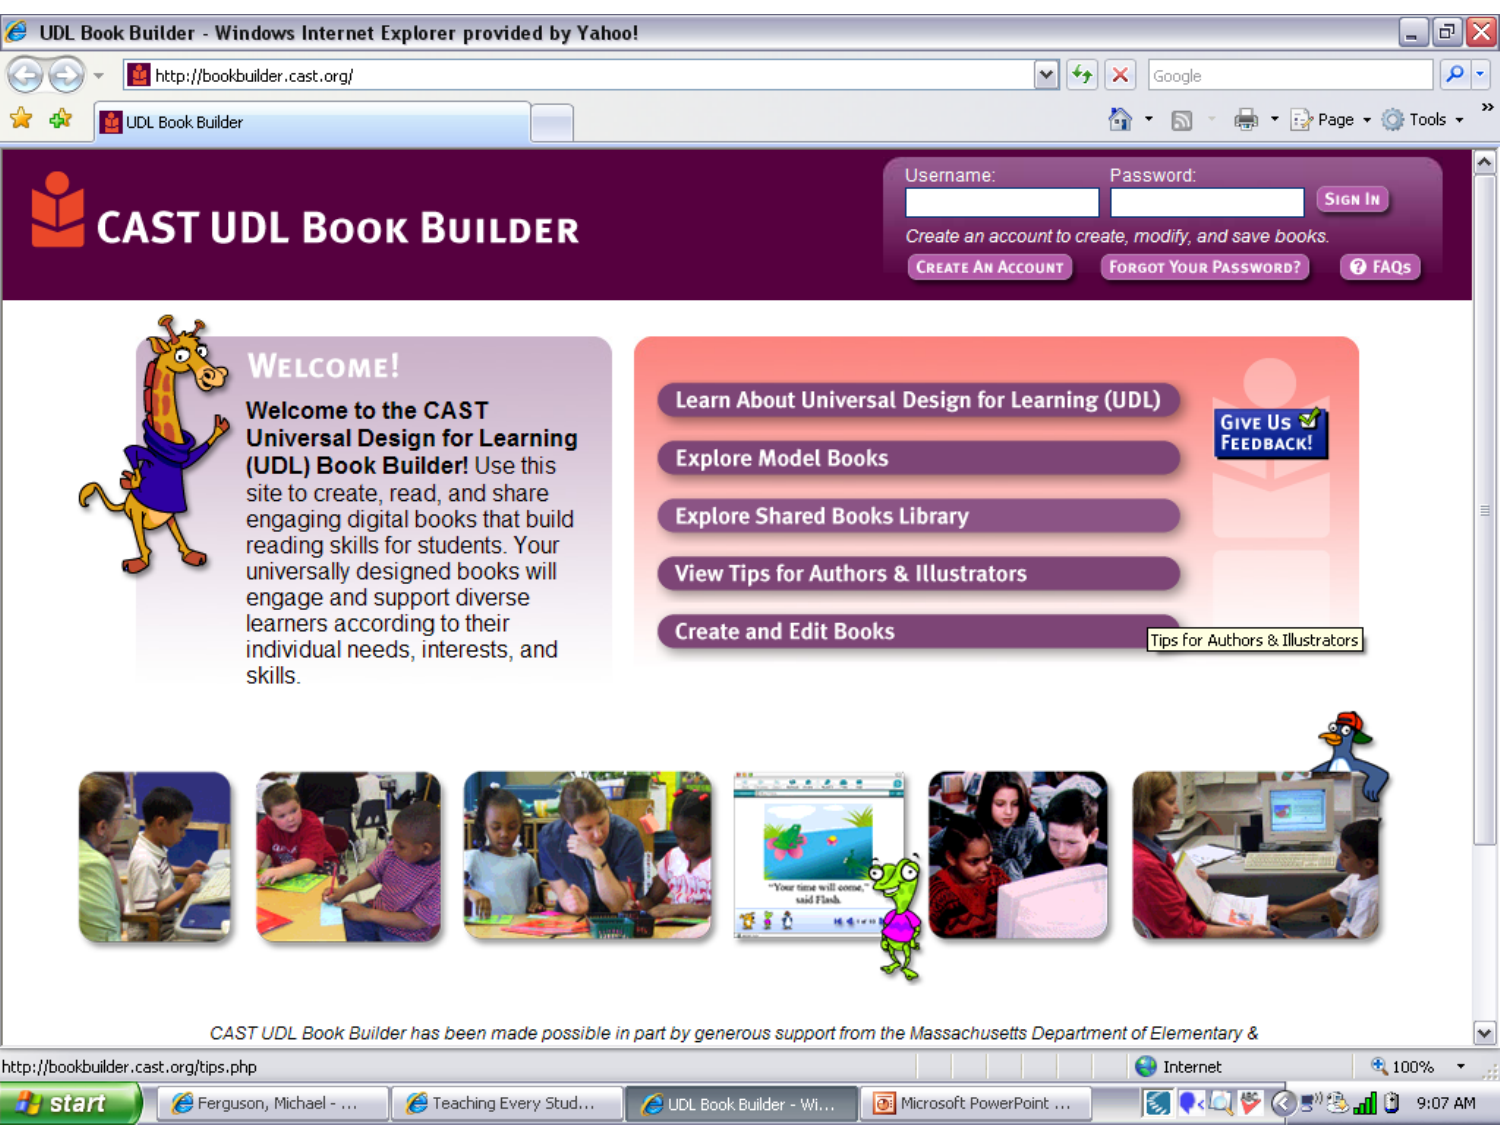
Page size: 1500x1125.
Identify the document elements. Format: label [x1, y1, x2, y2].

list [0, 14, 1500, 1125]
